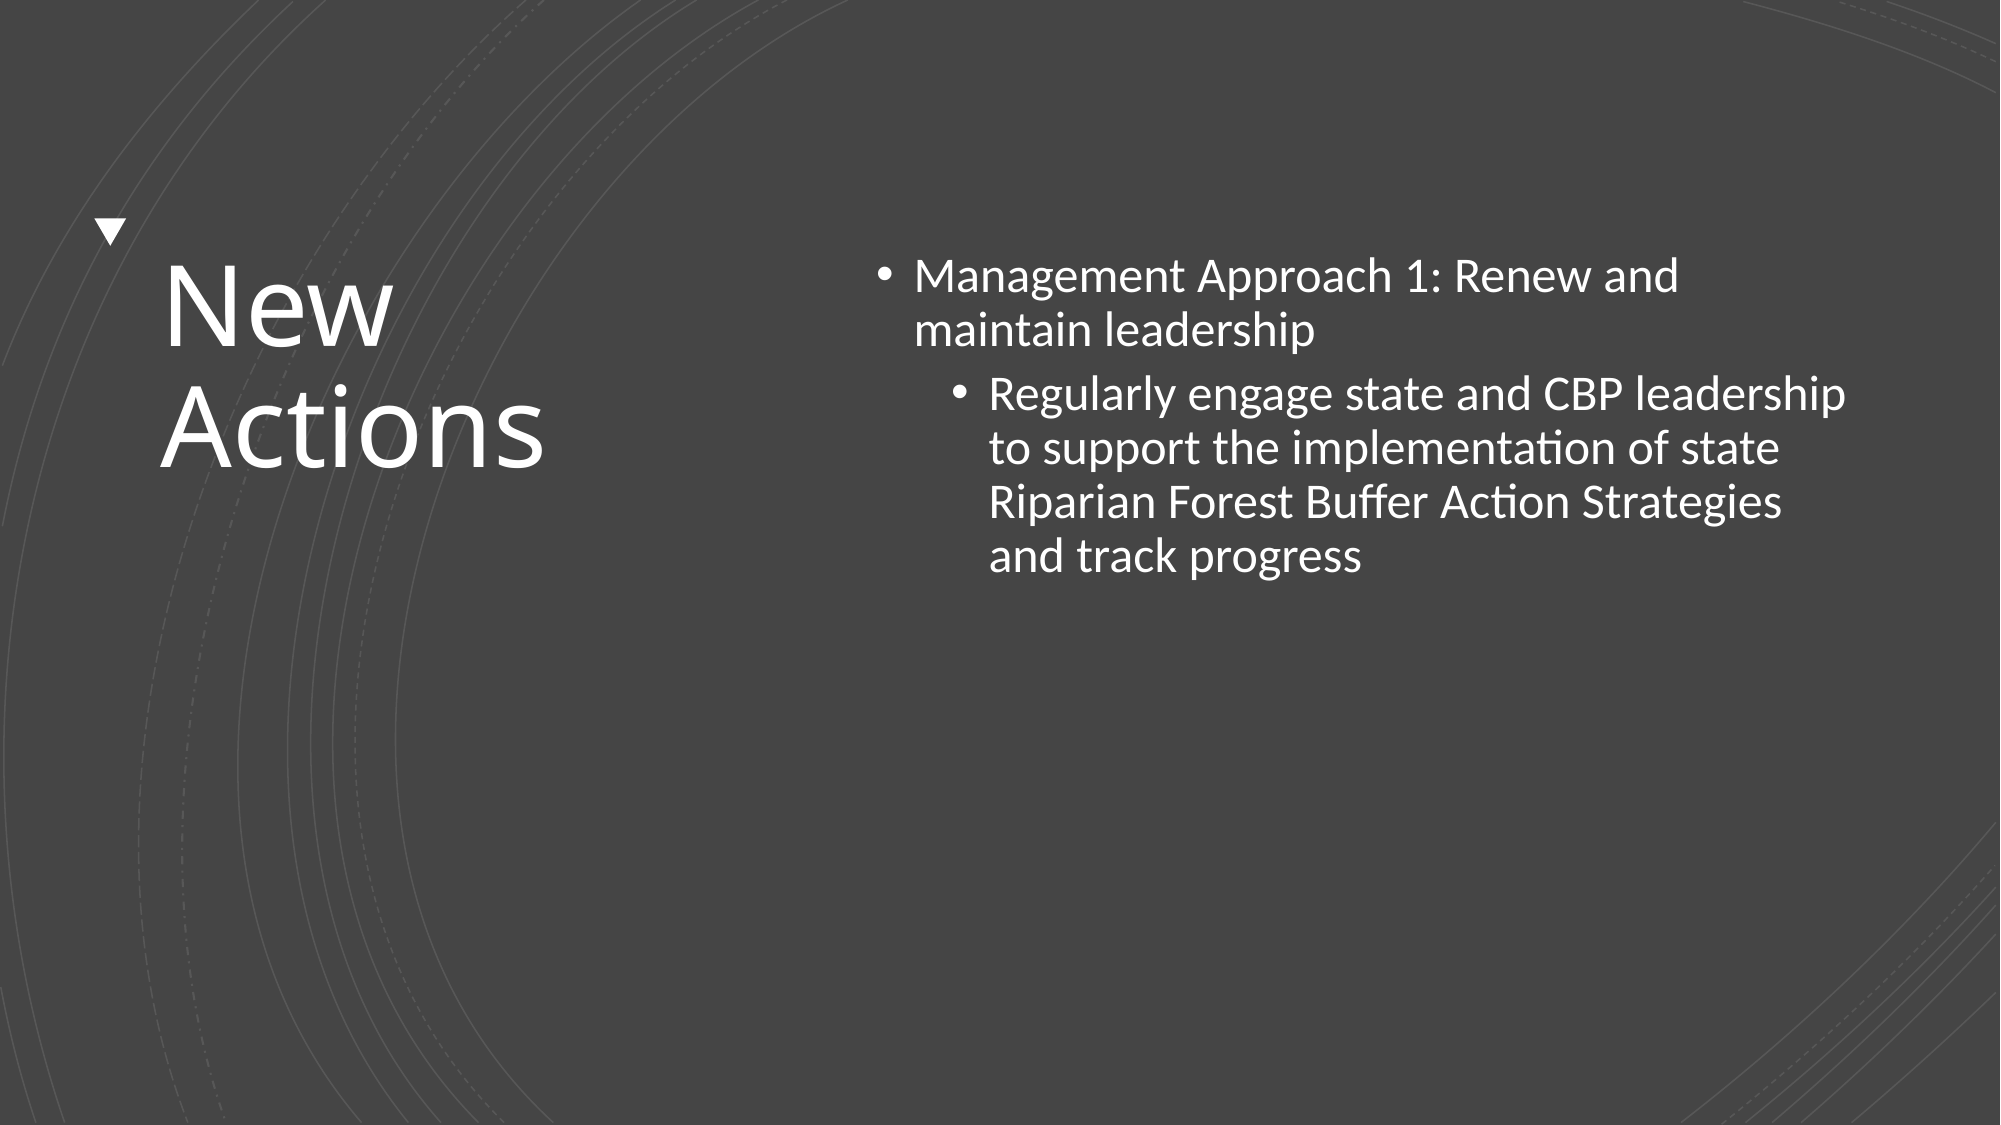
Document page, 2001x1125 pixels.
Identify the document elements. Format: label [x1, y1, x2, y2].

text_box [0, 0, 1996, 1125]
